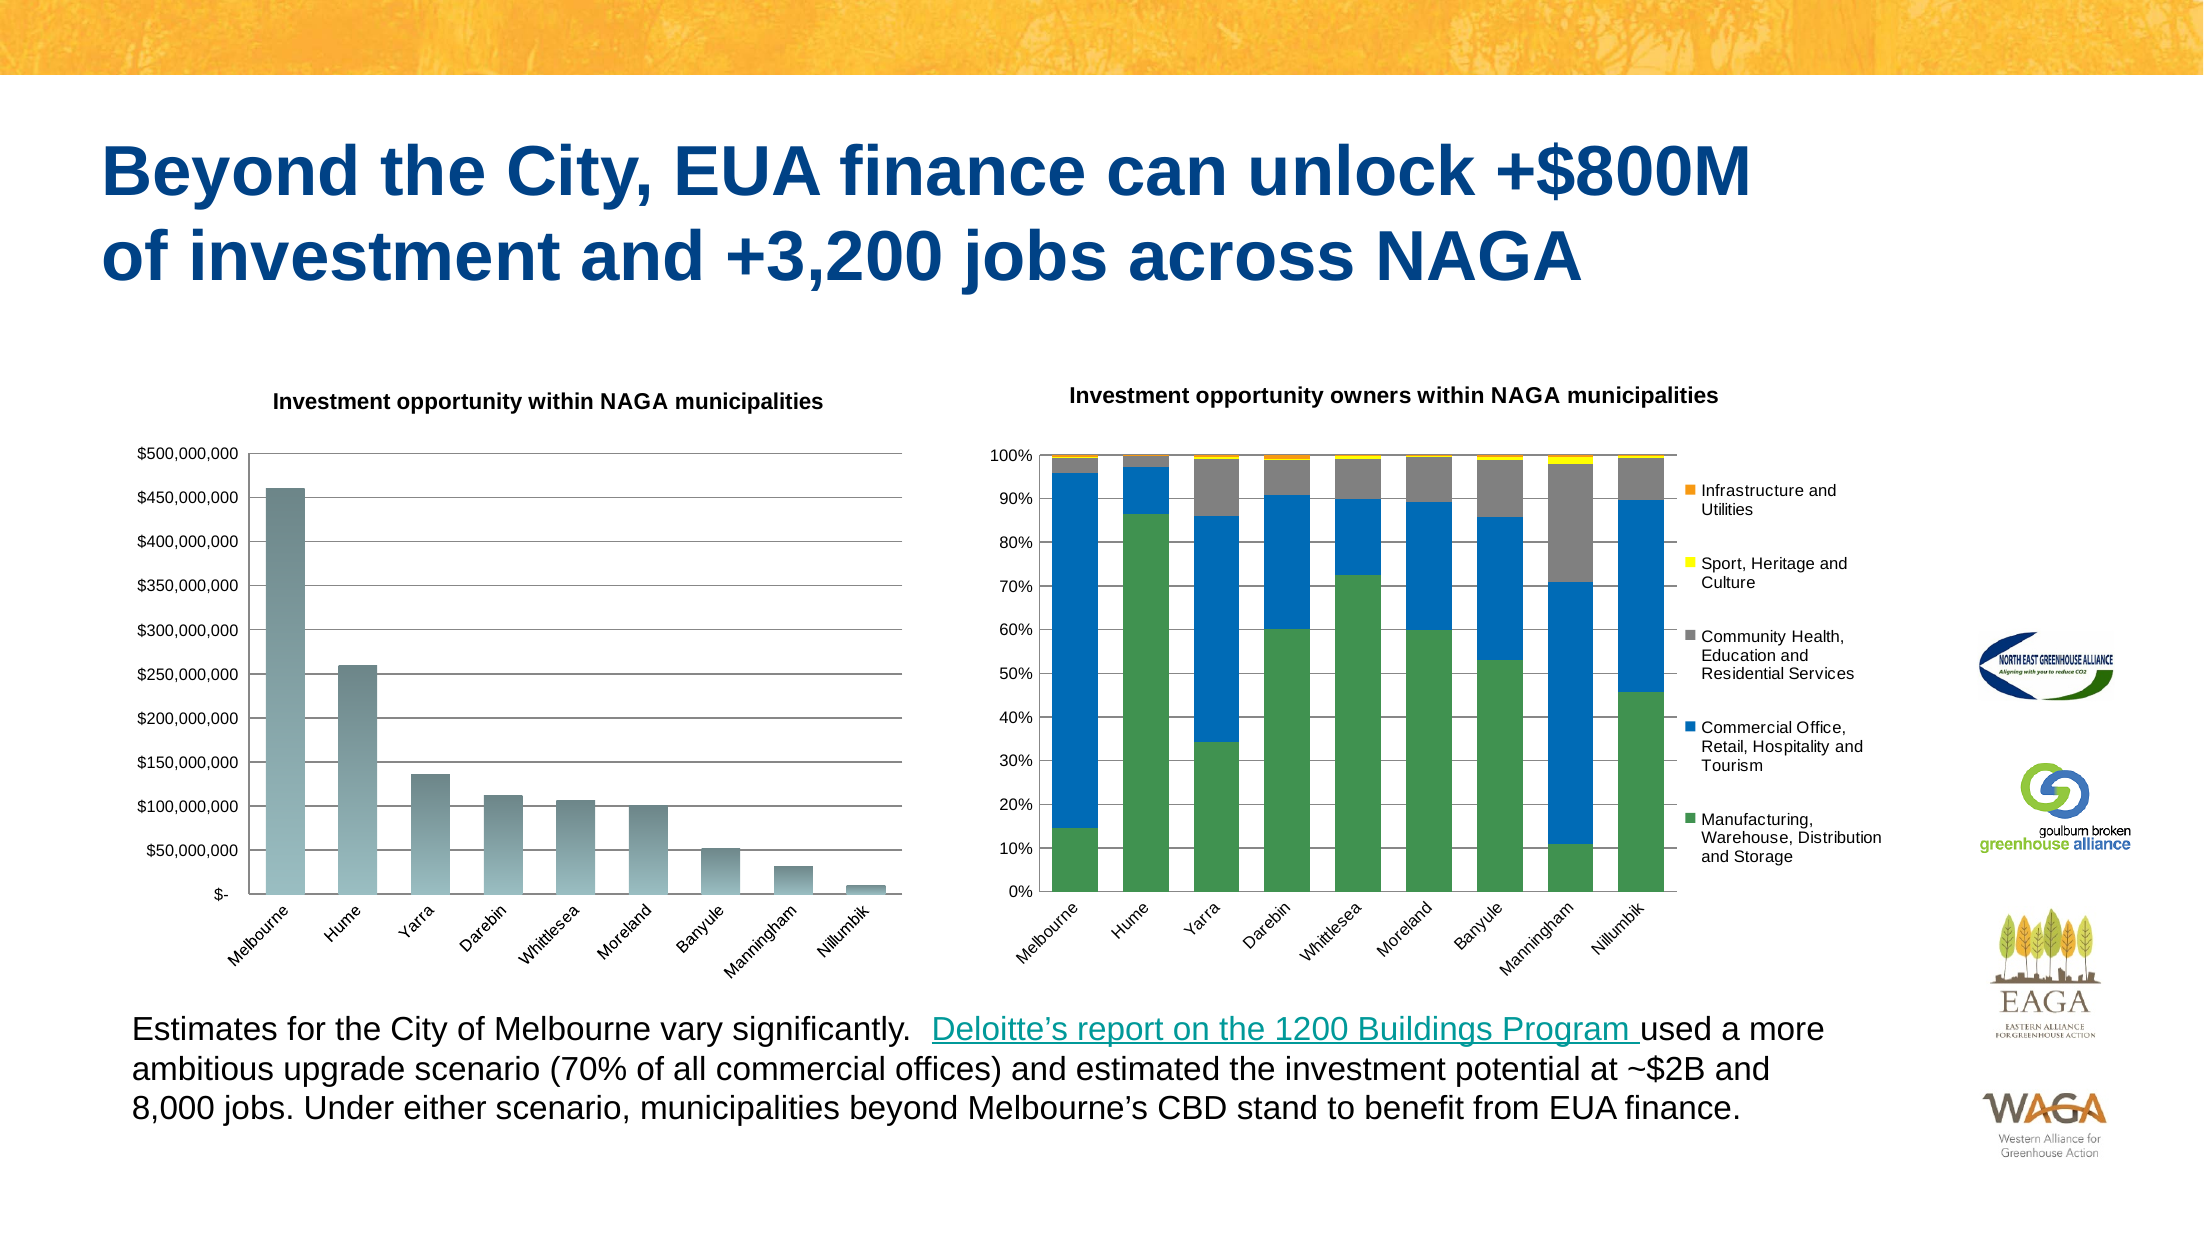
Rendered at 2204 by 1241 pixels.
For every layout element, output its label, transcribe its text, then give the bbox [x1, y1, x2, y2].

chart [971, 360, 1898, 1011]
picture [1975, 760, 2137, 855]
picture [1968, 1076, 2129, 1172]
picture [1977, 628, 2115, 703]
picture [0, 0, 2204, 75]
text_box Estimates for the City of Melbourne vary significantly. Deloitte’s report on the 1200 Buildings Program used a more ambitious upgrade scenario (70% of all commercial offices) and estimated the investment potential at ~$2B and 8,000 jobs. Under either scenario, municipalities beyond Melbourne’s CBD stand to benefit from EUA finance. [117, 999, 1840, 1134]
chart [132, 360, 949, 999]
picture [1986, 906, 2104, 1041]
title Beyond the City, EUA finance can unlock +$800M of investment and +3,200 jobs across NAGA [81, 92, 1841, 328]
